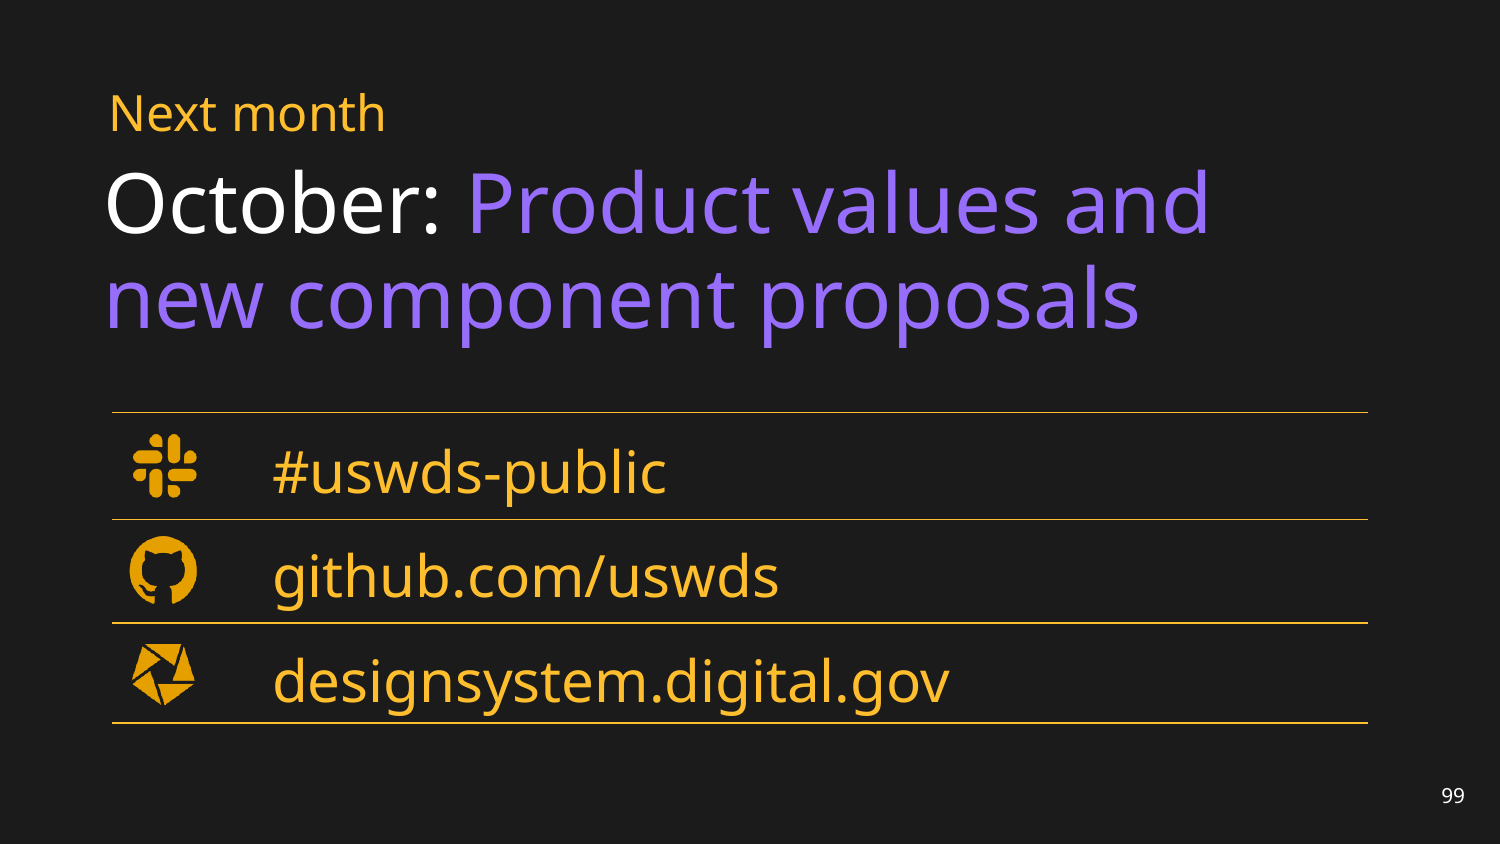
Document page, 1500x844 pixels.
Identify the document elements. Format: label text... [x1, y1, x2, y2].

title Next month [93, 66, 1492, 161]
picture [127, 536, 182, 605]
subtitle October: Product values and new component proposals [88, 143, 1446, 395]
list #uswds-public github.com/uswds designsystem.digital.gov [182, 413, 1385, 740]
picture [133, 434, 182, 498]
picture [129, 644, 182, 706]
slide_number 99 [1389, 764, 1480, 830]
